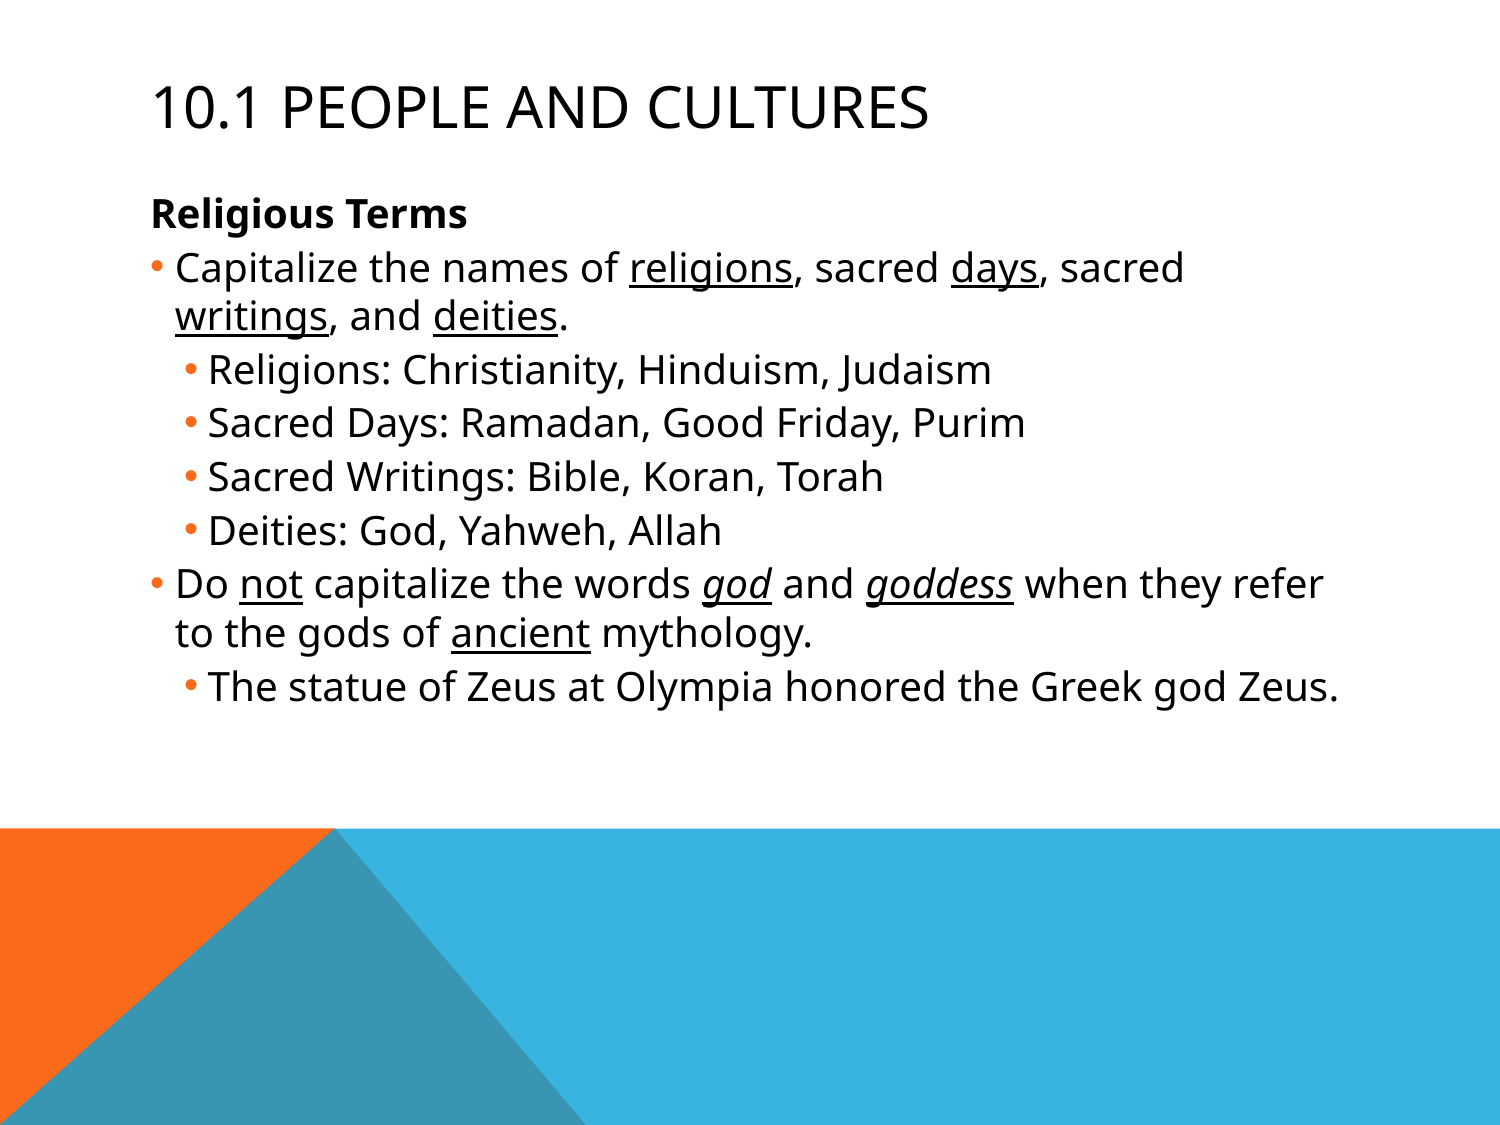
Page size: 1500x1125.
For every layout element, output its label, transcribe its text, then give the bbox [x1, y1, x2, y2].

title 10.1 People and Cultures [135, 60, 1369, 150]
list Religious Terms Capitalize the names of religions, sacred days, sacred writings, and deities. Religions: Christianity, Hinduism, Judaism Sacred Days: Ramadan, Good Friday, Purim Sacred Writings: Bible, Koran, Torah Deities: God, Yahweh, Allah Do not capitalize the words god and goddess when they refer to the gods of ancient mythology. The statue of Zeus at Olympia honored the Greek god Zeus. [135, 180, 1369, 768]
